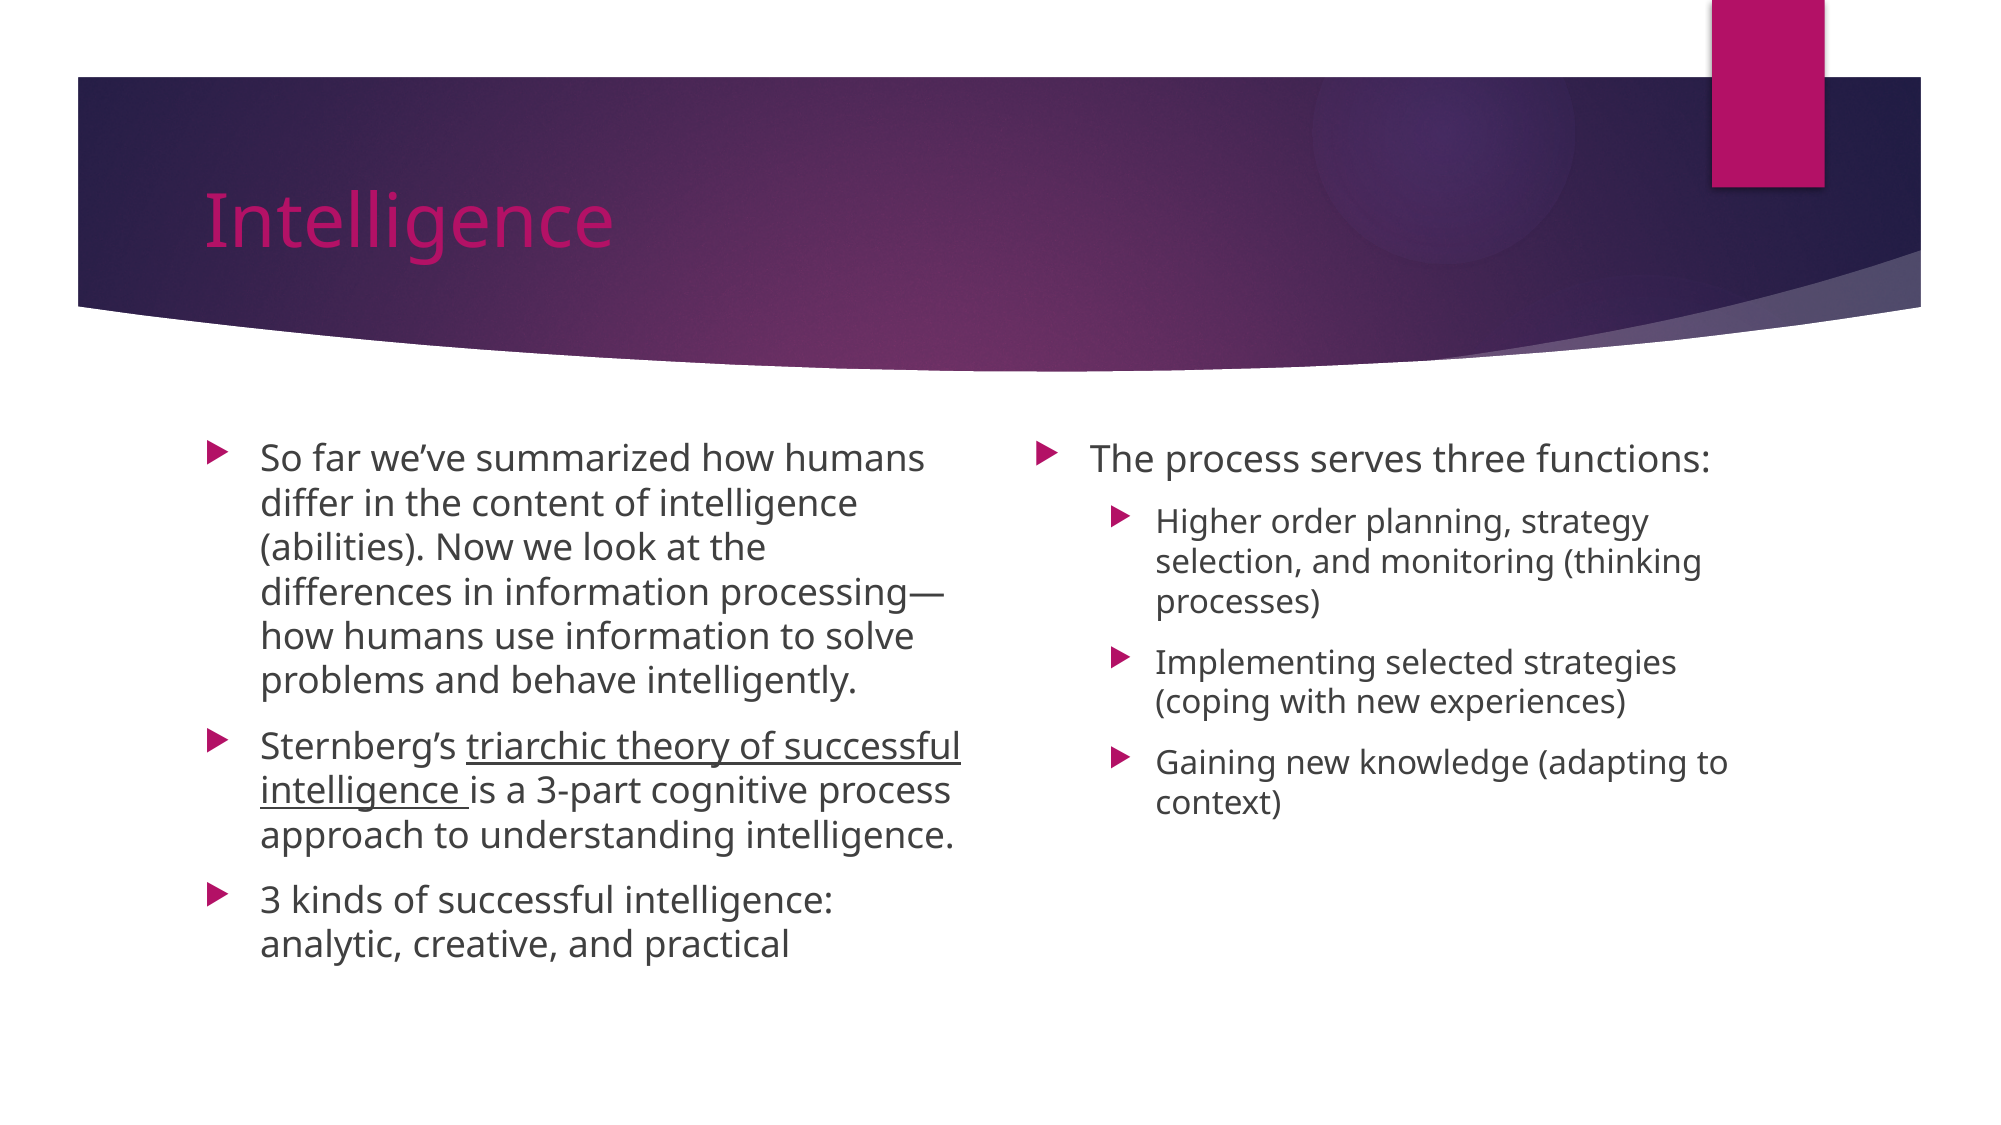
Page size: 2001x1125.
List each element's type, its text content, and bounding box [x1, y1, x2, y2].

list The process serves three functions: Higher order planning, strategy selection, and monitoring (thinking processes) Implementing selected strategies (coping with new experiences) Gaining new knowledge (adapting to context) [1018, 427, 1810, 988]
title Intelligence [189, 159, 1627, 276]
list So far we’ve summarized how humans differ in the content of intelligence (abilities). Now we look at the differences in information processing—how humans use information to solve problems and behave intelligently. Sternberg’s triarchic theory of successful intelligence is a 3-part cognitive process approach to understanding intelligence. 3 kinds of successful intelligence: analytic, creative, and practical [189, 427, 981, 988]
